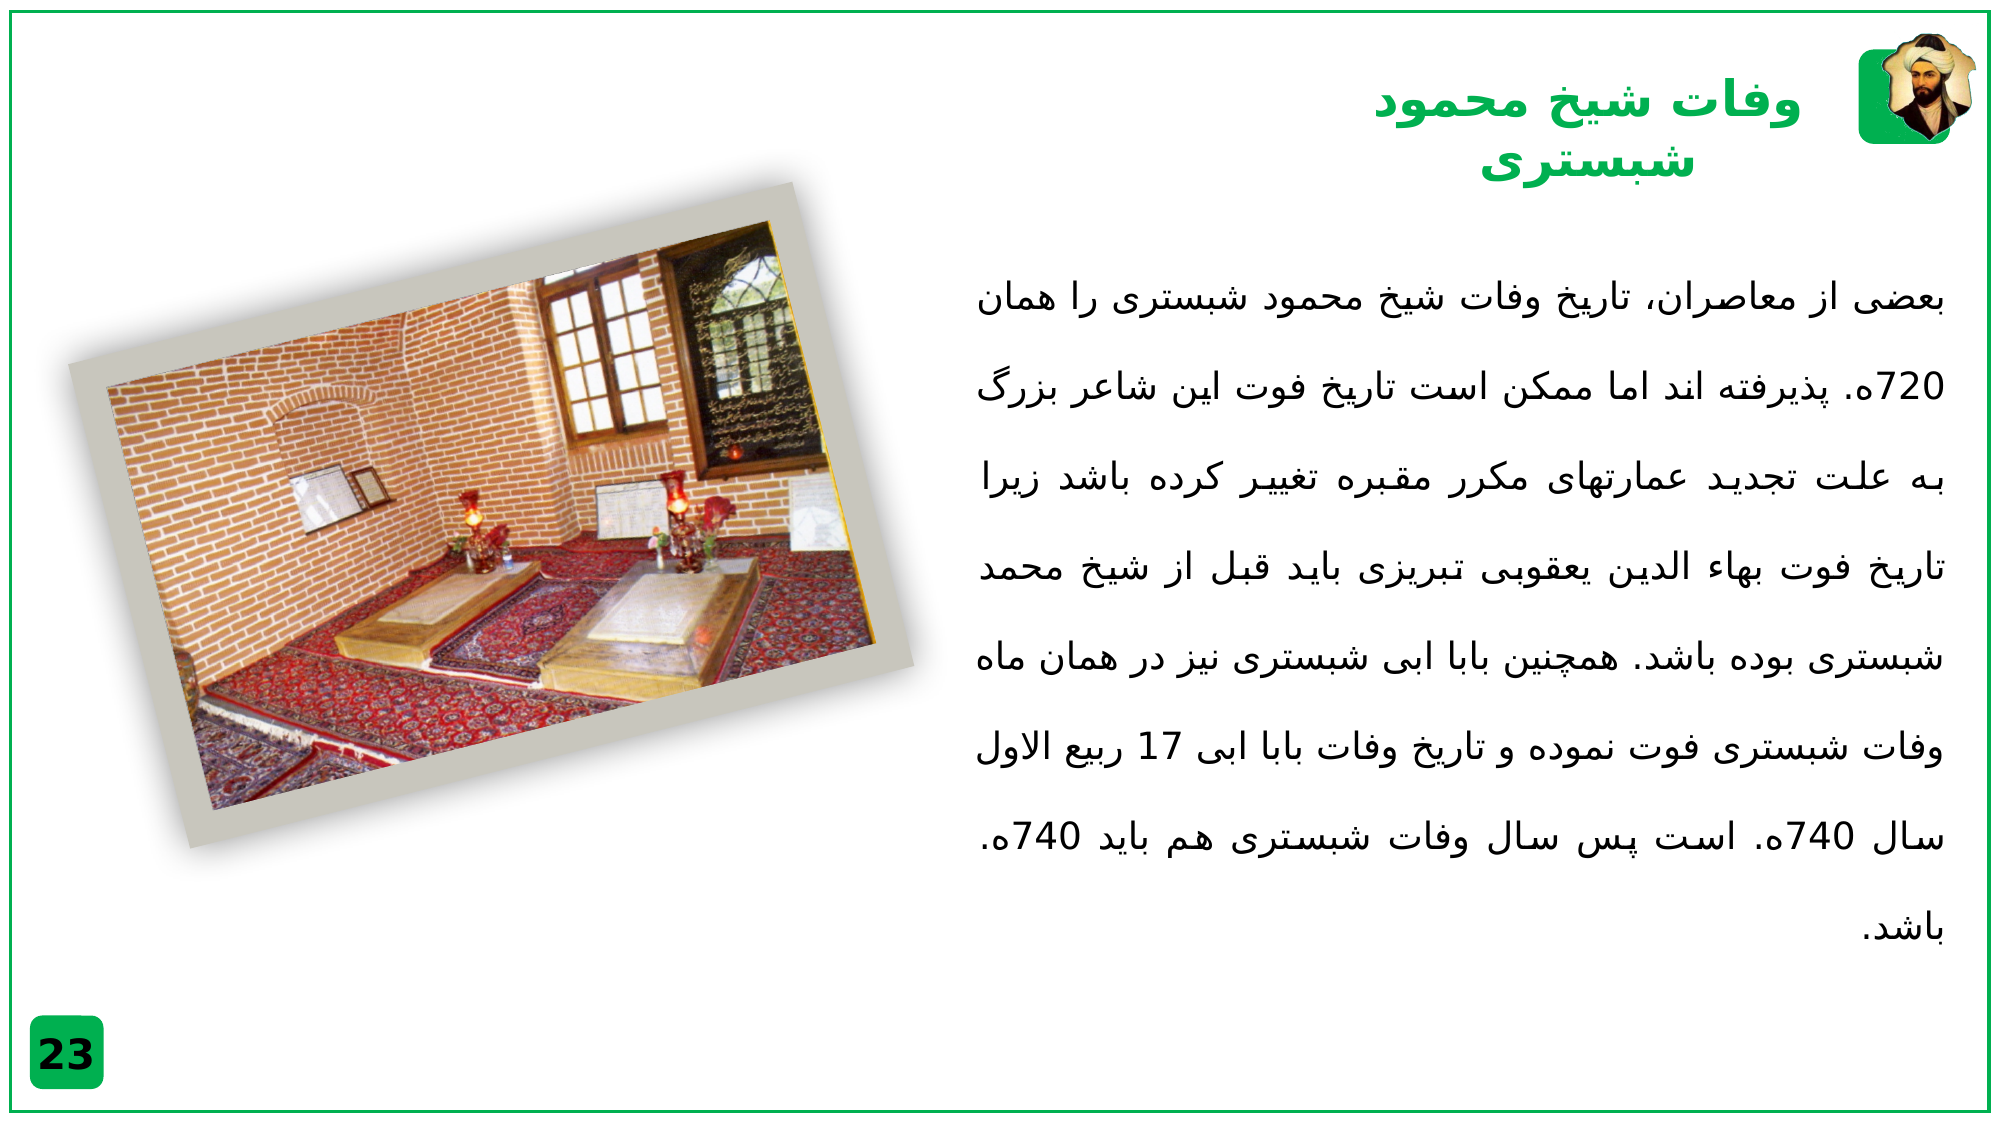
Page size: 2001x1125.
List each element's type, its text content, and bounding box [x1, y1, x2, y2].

text_box وفات شیخ محمود شبستری [1329, 58, 1848, 194]
picture [1876, 23, 1989, 158]
text_box بعضی از معاصران، تاریخ وفات شیخ محمود شبستری را همان 720ه. پذیرفته اند اما ممکن است تاریخ فوت این شاعر بزرگ به علت تجدید عمارتهای مکرر مقبره تغییر کرده باشد زیرا تاریخ فوت بهاء الدین یعقوبی تبریزی باید قبل از شیخ محمد شبستری بوده باشد. همچنین بابا ابی شبستری نیز در همان ماه وفات شبستری فوت نموده و تاریخ وفات بابا ابی 17 ربیع الاول سال 740ه. است پس سال وفات شبستری هم باید 740ه. باشد. [960, 219, 1961, 955]
picture [108, 221, 876, 810]
text_box 23 [22, 1020, 110, 1086]
